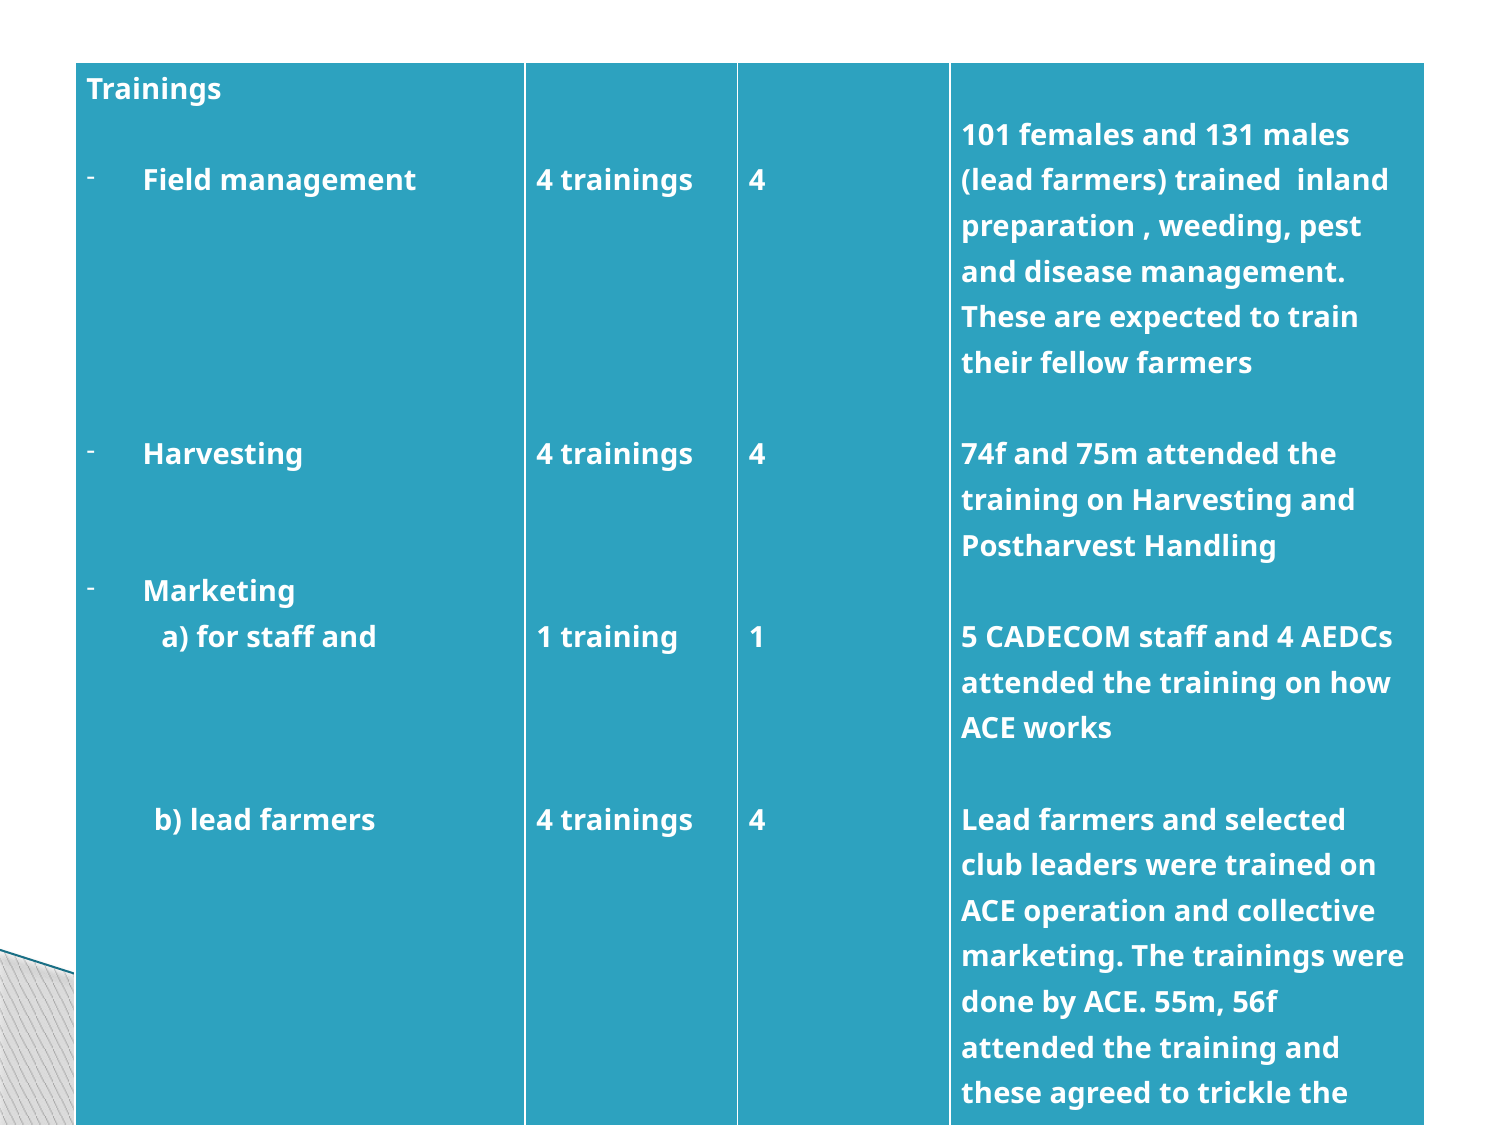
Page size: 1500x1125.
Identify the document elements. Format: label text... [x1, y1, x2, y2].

table_header Trainings Field management Harvesting Marketing a) for staff and b) lead farmers [76, 63, 524, 1125]
table_header 101 females and 131 males (lead farmers) trained inland preparation , weeding, pest and disease management. These are expected to train their fellow farmers 74f and 75m attended the training on Harvesting and Postharvest Handling 5 CADECOM staff and 4 AEDCs attended the training on how ACE works Lead farmers and selected club leaders were trained on ACE operation and collective marketing. The trainings were done by ACE. 55m, 56f attended the training and these agreed to trickle the message to their fellow farmers. [951, 63, 1424, 1125]
table_header 4 trainings 4 trainings 1 training 4 trainings [526, 63, 737, 1125]
table_header 4 4 1 4 [738, 63, 949, 1125]
